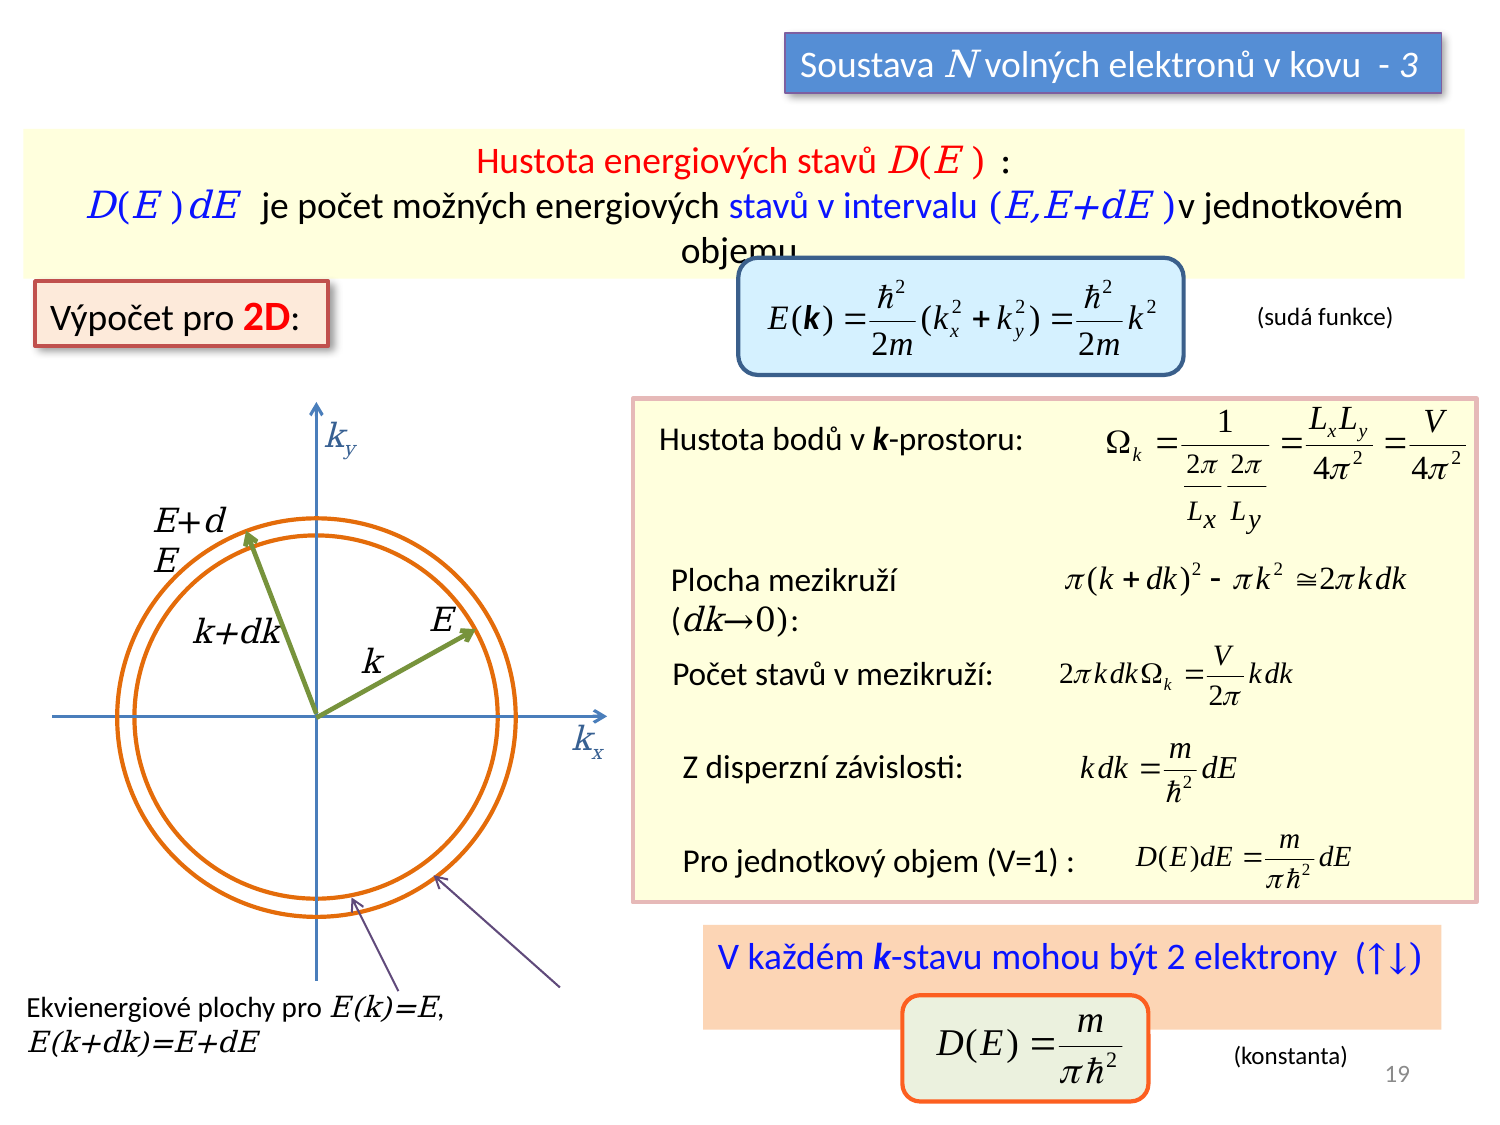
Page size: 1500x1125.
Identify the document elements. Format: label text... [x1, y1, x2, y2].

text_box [702, 924, 1442, 1102]
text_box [632, 396, 1477, 903]
text_box Soustava N volných elektronů v kovu - 3 [784, 32, 1442, 94]
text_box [737, 257, 1442, 376]
text_box Výpočet pro 2D: [33, 279, 330, 348]
text_box Hustota energiových stavů D(E ) : D(E )dE je počet možných energiových stavů v intervalu (E,E+dE )v jednotkovém objemu. [23, 128, 1465, 279]
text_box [11, 401, 657, 1032]
